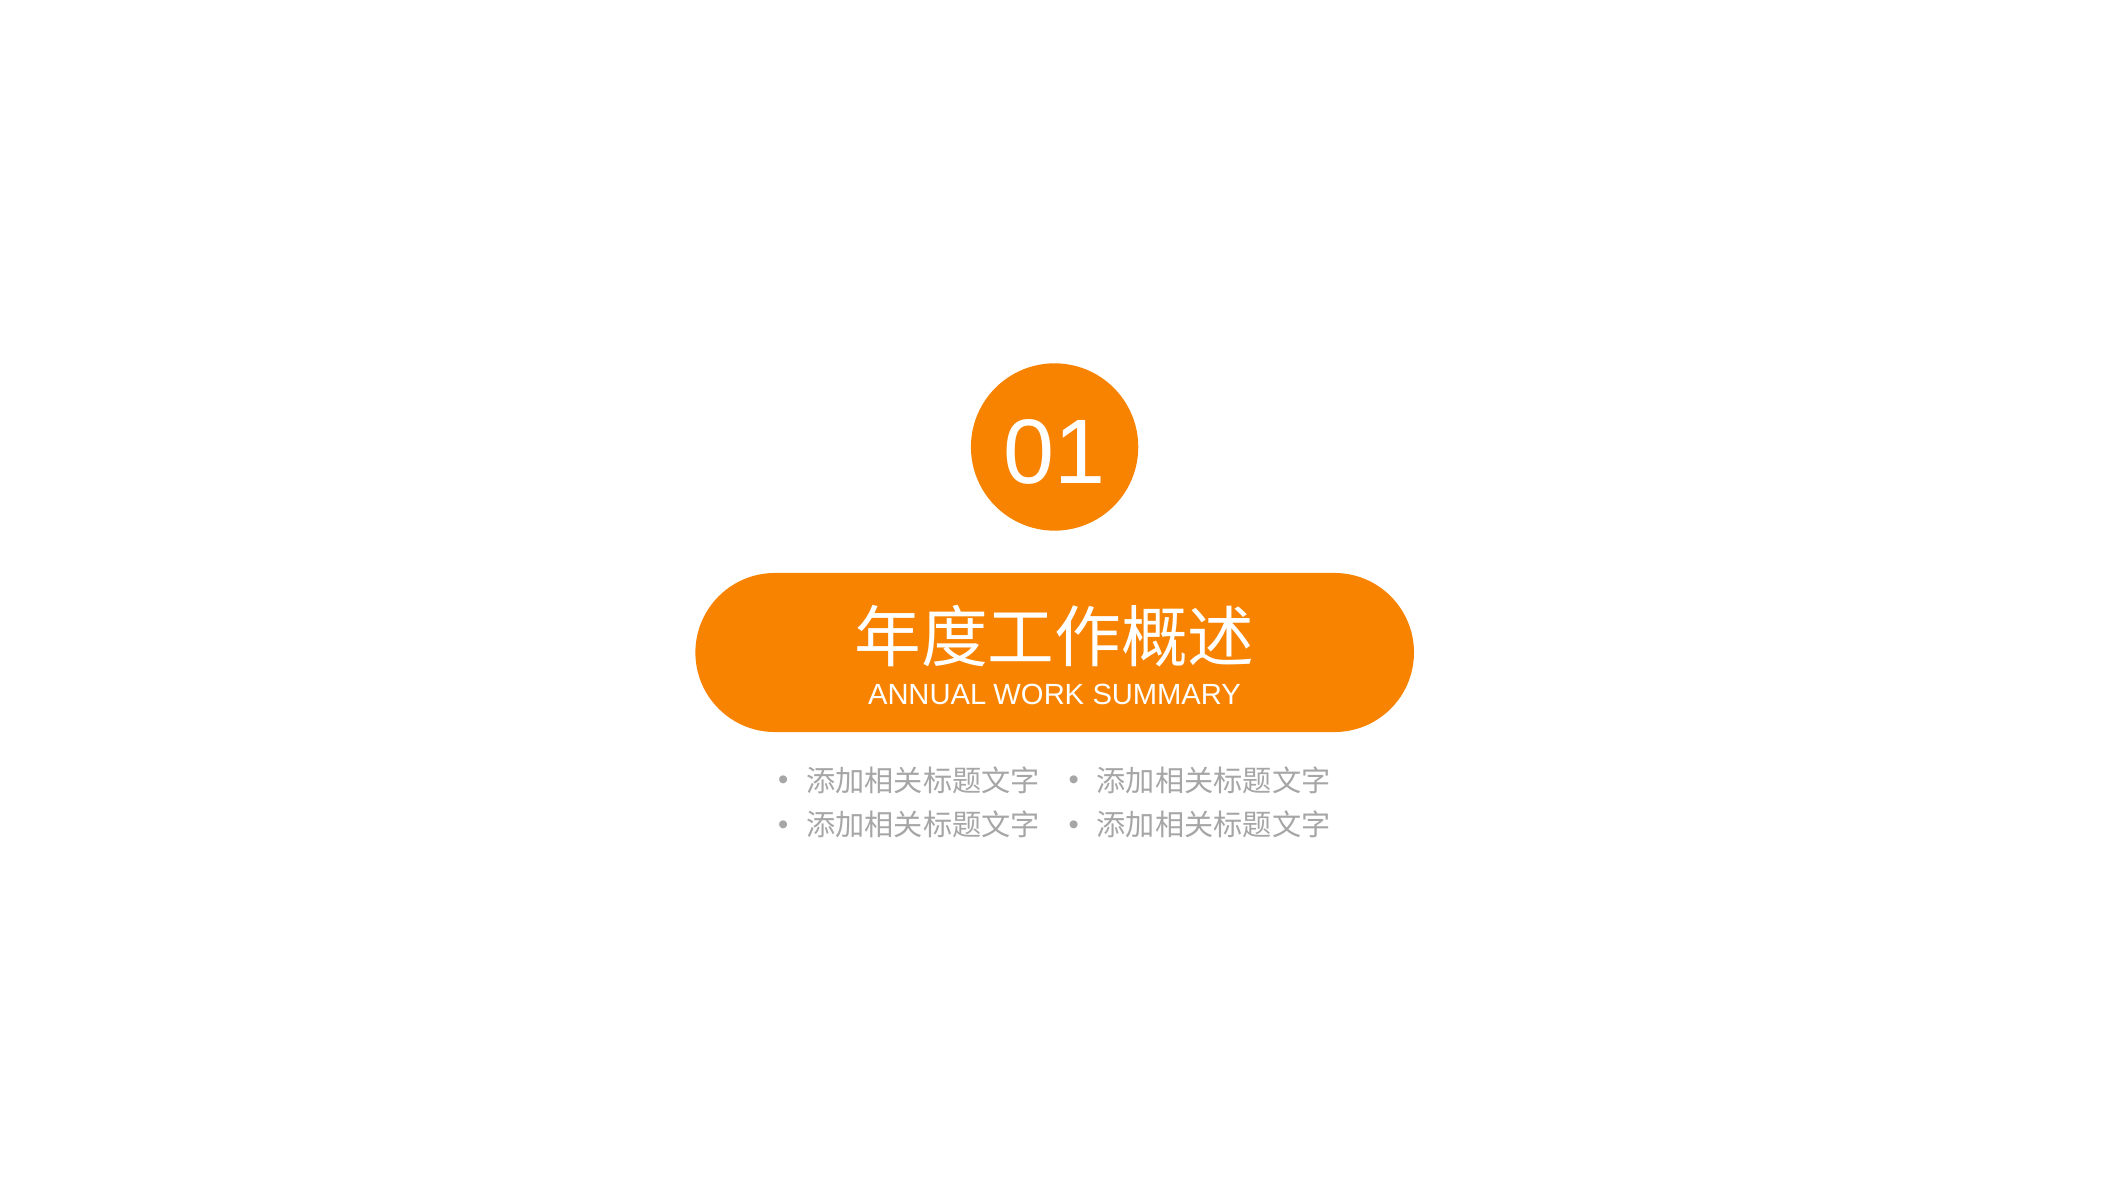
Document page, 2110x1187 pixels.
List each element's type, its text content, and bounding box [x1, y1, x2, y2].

text_box [694, 571, 1416, 734]
text_box 添加相关标题文字 [1068, 806, 1331, 842]
text_box 添加相关标题文字 [777, 762, 1041, 798]
text_box 添加相关标题文字 [1068, 762, 1331, 798]
text_box 添加相关标题文字 [777, 806, 1041, 842]
text_box 01 [969, 362, 1140, 532]
